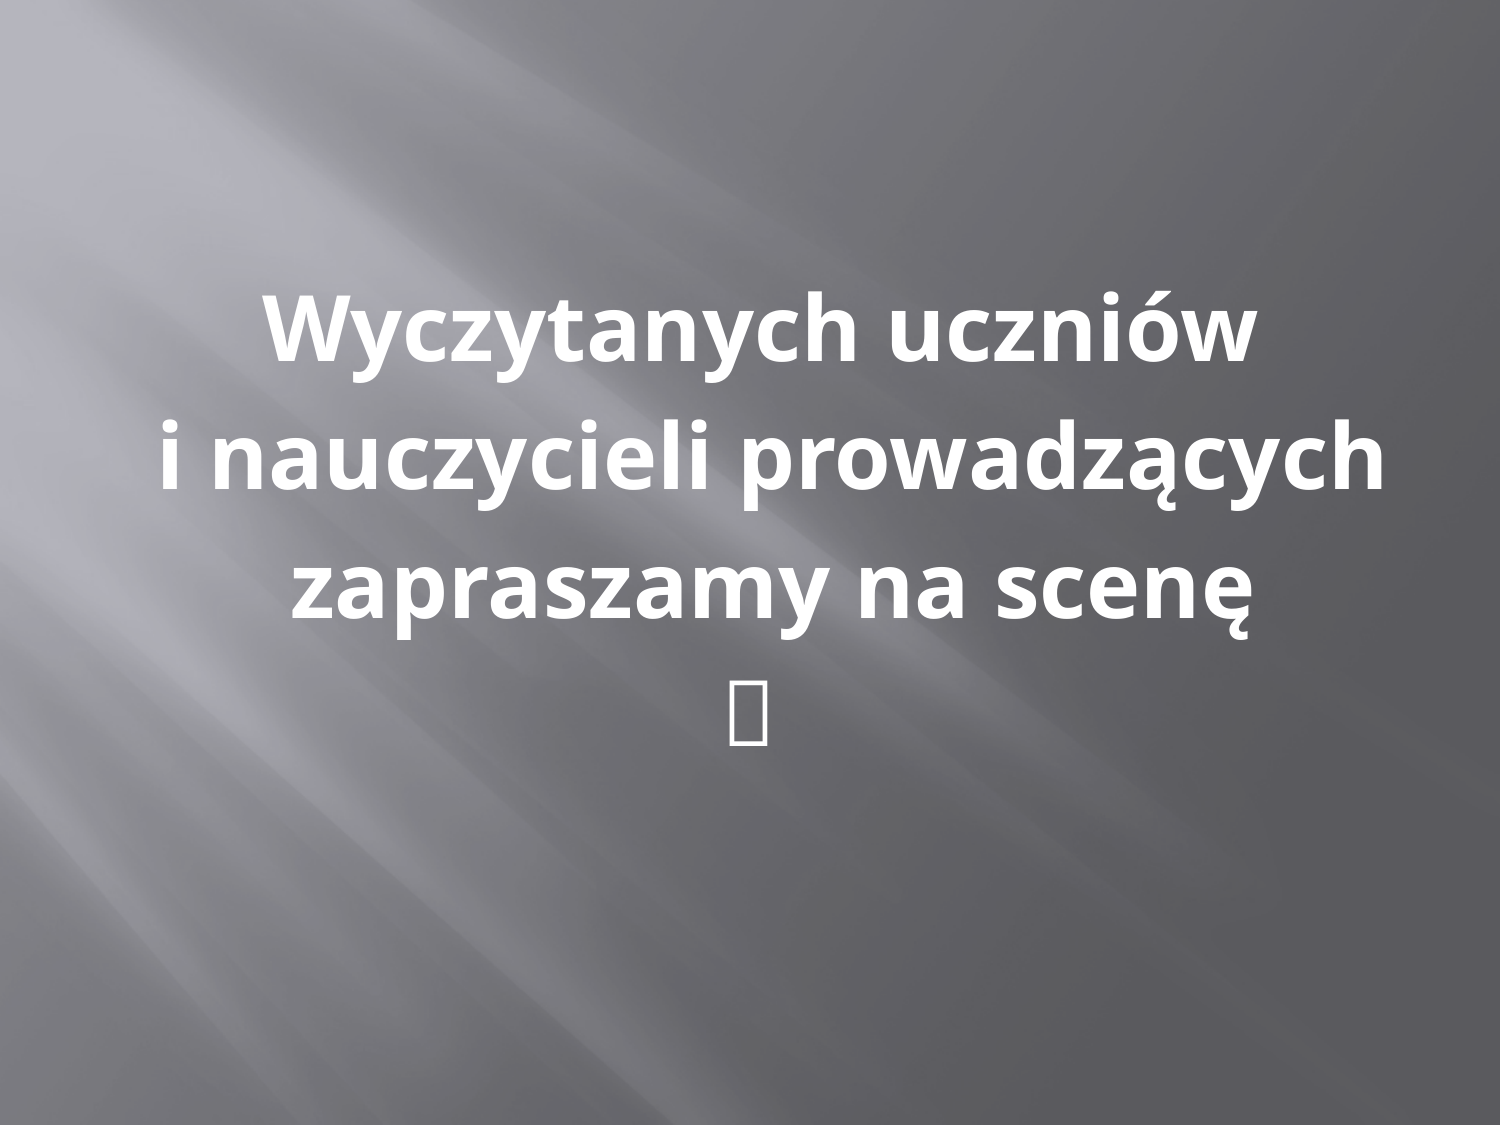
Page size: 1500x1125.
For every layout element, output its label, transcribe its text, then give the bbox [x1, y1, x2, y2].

list Wyczytanych uczniów i nauczycieli prowadzących zapraszamy na scenę  [75, 262, 1425, 1035]
